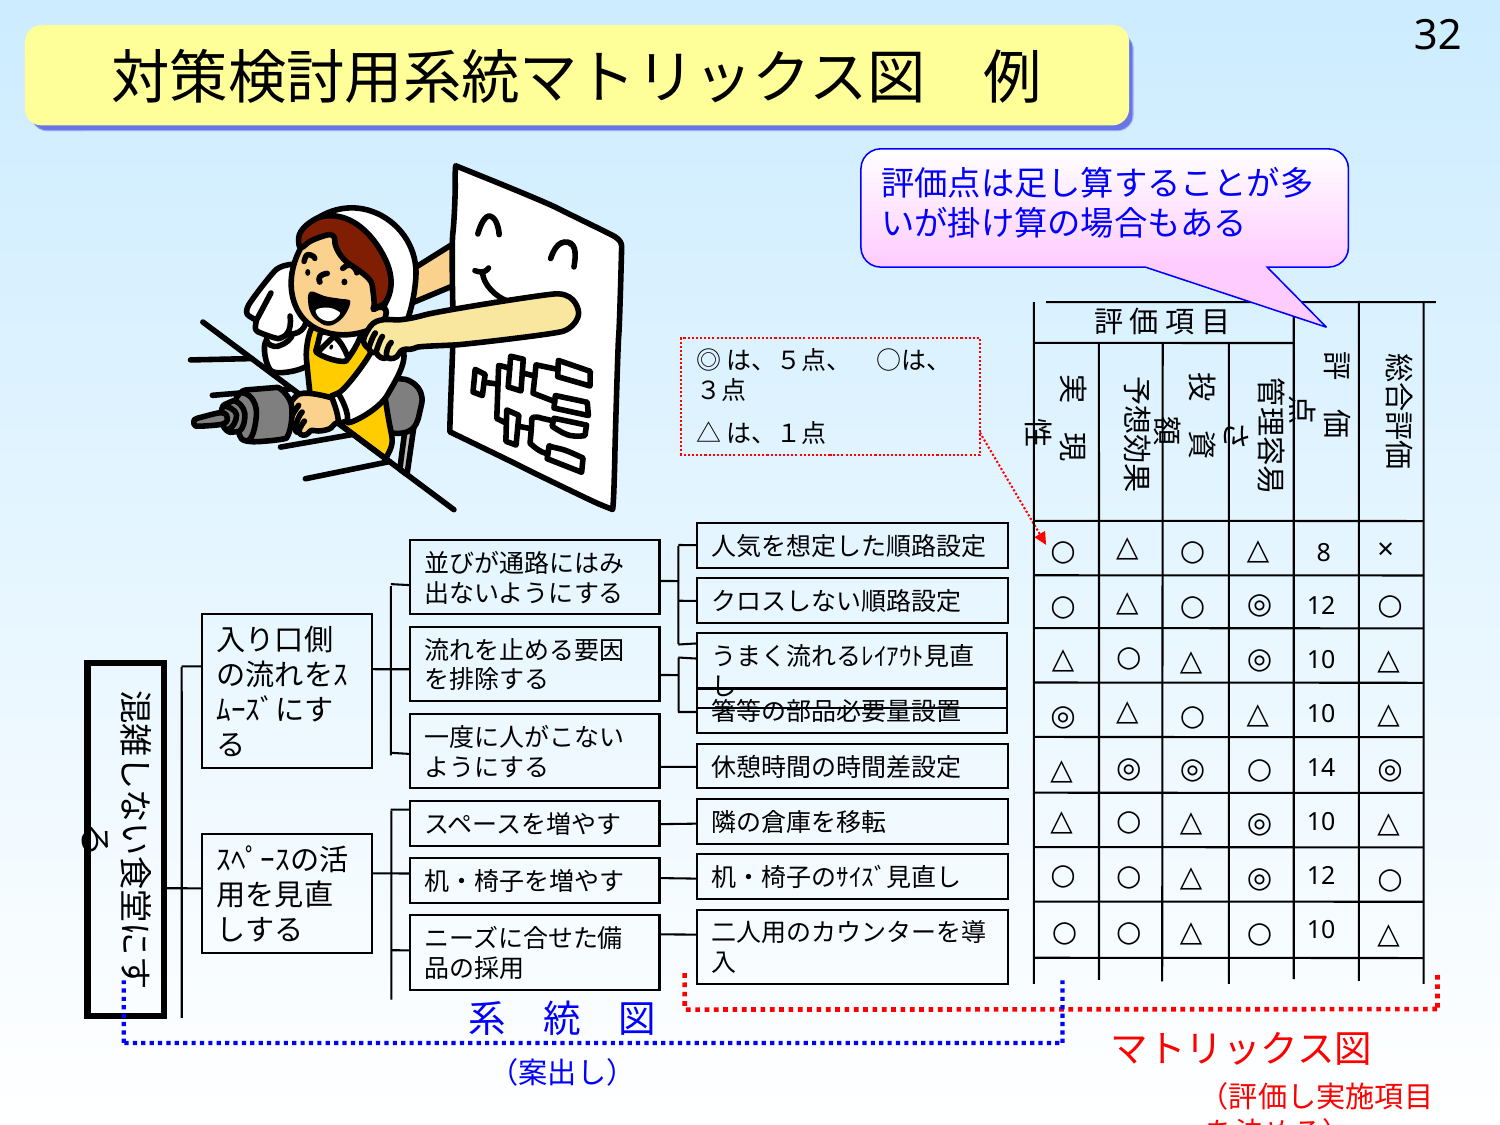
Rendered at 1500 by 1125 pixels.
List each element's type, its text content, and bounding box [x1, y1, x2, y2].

text_box △ [1165, 849, 1222, 900]
text_box × [1362, 523, 1416, 573]
text_box 10 [1292, 690, 1359, 735]
text_box スペースを増やす [409, 801, 660, 846]
text_box △ [1362, 687, 1416, 737]
text_box 10 [1292, 905, 1357, 951]
text_box 入り口側の流れをｽﾑｰｽﾞにする [201, 613, 373, 769]
text_box 10 [1292, 636, 1362, 681]
text_box うまく流れるﾚｲｱｳﾄ見直し [697, 633, 1008, 688]
text_box ○ [1101, 794, 1162, 844]
text_box ○ [1232, 741, 1289, 792]
text_box 10 [1292, 798, 1354, 843]
text_box 予想効果 [1097, 355, 1163, 514]
text_box 管理容易さ [1231, 352, 1297, 521]
text_box 12 [1292, 582, 1362, 627]
text_box 流れを止める要因を排除する [409, 626, 660, 702]
text_box ○ [1362, 577, 1418, 628]
text_box 机・椅子を増やす [409, 858, 660, 903]
text_box △ [1231, 686, 1286, 737]
text_box 人気を想定した順路設定 [697, 522, 1008, 568]
text_box ◎ [1232, 851, 1289, 901]
text_box △ [1035, 743, 1092, 793]
text_box マトリックス図 （評価し実施項目を決める） [1095, 1017, 1463, 1125]
text_box 系 統 図 （案出し） [434, 1050, 691, 1097]
picture [187, 162, 626, 513]
text_box ○ [1165, 524, 1219, 574]
text_box ○ [1035, 524, 1090, 574]
text_box △ [1101, 684, 1164, 734]
text_box 対策検討用系統マトリックス図 例 [24, 24, 1130, 126]
text_box ◎ [1165, 741, 1222, 792]
text_box △ [1101, 574, 1162, 625]
text_box ○ [1165, 578, 1222, 629]
text_box ○ [1232, 906, 1289, 956]
text_box 一度に人がこないようにする [409, 713, 660, 789]
text_box ○ [1165, 688, 1219, 738]
text_box △ [1362, 906, 1418, 957]
text_box 休憩時間の時間差設定 [697, 743, 1008, 789]
text_box △ [1165, 904, 1222, 955]
text_box △ [1035, 793, 1092, 844]
text_box ○ [1362, 851, 1418, 902]
text_box △ [1232, 522, 1287, 573]
text_box 二人用のカウンターを導入 [697, 909, 1008, 978]
text_box ◎ [1035, 688, 1089, 738]
text_box クロスしない順路設定 [697, 578, 1008, 623]
text_box 隣の倉庫を移転 [697, 798, 1008, 844]
text_box ○ [1101, 848, 1162, 899]
text_box ◎ [1232, 796, 1289, 847]
text_box 混雑しない食堂にする [87, 663, 164, 1017]
text_box △ [1165, 633, 1219, 684]
text_box △ [1165, 794, 1222, 845]
text_box ｽﾍﾟｰｽの活用を見直しする [201, 833, 373, 954]
text_box ニーズに合せた備品の採用 [409, 915, 660, 978]
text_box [123, 980, 1063, 1044]
text_box △ [1362, 795, 1418, 846]
text_box △ [1362, 632, 1416, 683]
text_box ○ [1035, 848, 1092, 898]
text_box 総合評価 [1360, 332, 1426, 491]
text_box 投 資 額 [1163, 352, 1229, 510]
text_box ◎ [1101, 740, 1157, 791]
text_box 机・椅子のｻｲｽﾞ見直し [697, 854, 1008, 899]
text_box ○ [1101, 629, 1162, 680]
text_box ◎ [1362, 742, 1418, 792]
text_box 箸等の部品必要量設置 [697, 688, 1008, 734]
text_box ○ [1037, 904, 1093, 955]
text_box 実 現 性 [1033, 353, 1100, 512]
text_box ○ [1035, 578, 1092, 629]
text_box 評価点は足し算することが多いが掛け算の場合もある [860, 148, 1349, 328]
text_box 評 価 点 [1297, 331, 1364, 489]
text_box ◎ [1232, 577, 1289, 627]
text_box 評 価 項 目 [1052, 296, 1273, 346]
text_box 並びが通路にはみ出ないようにする [409, 539, 660, 615]
text_box △ [1037, 632, 1091, 682]
text_box 8 [1301, 528, 1348, 574]
text_box △ [1101, 519, 1162, 570]
text_box ◎ [1232, 632, 1287, 682]
text_box 14 [1292, 744, 1361, 789]
text_box 12 [1292, 851, 1359, 897]
text_box ◎は、５点、 ○は、３点 △は、１点 [681, 337, 980, 455]
text_box ○ [1101, 905, 1157, 955]
text_box 32 [1376, 0, 1500, 65]
